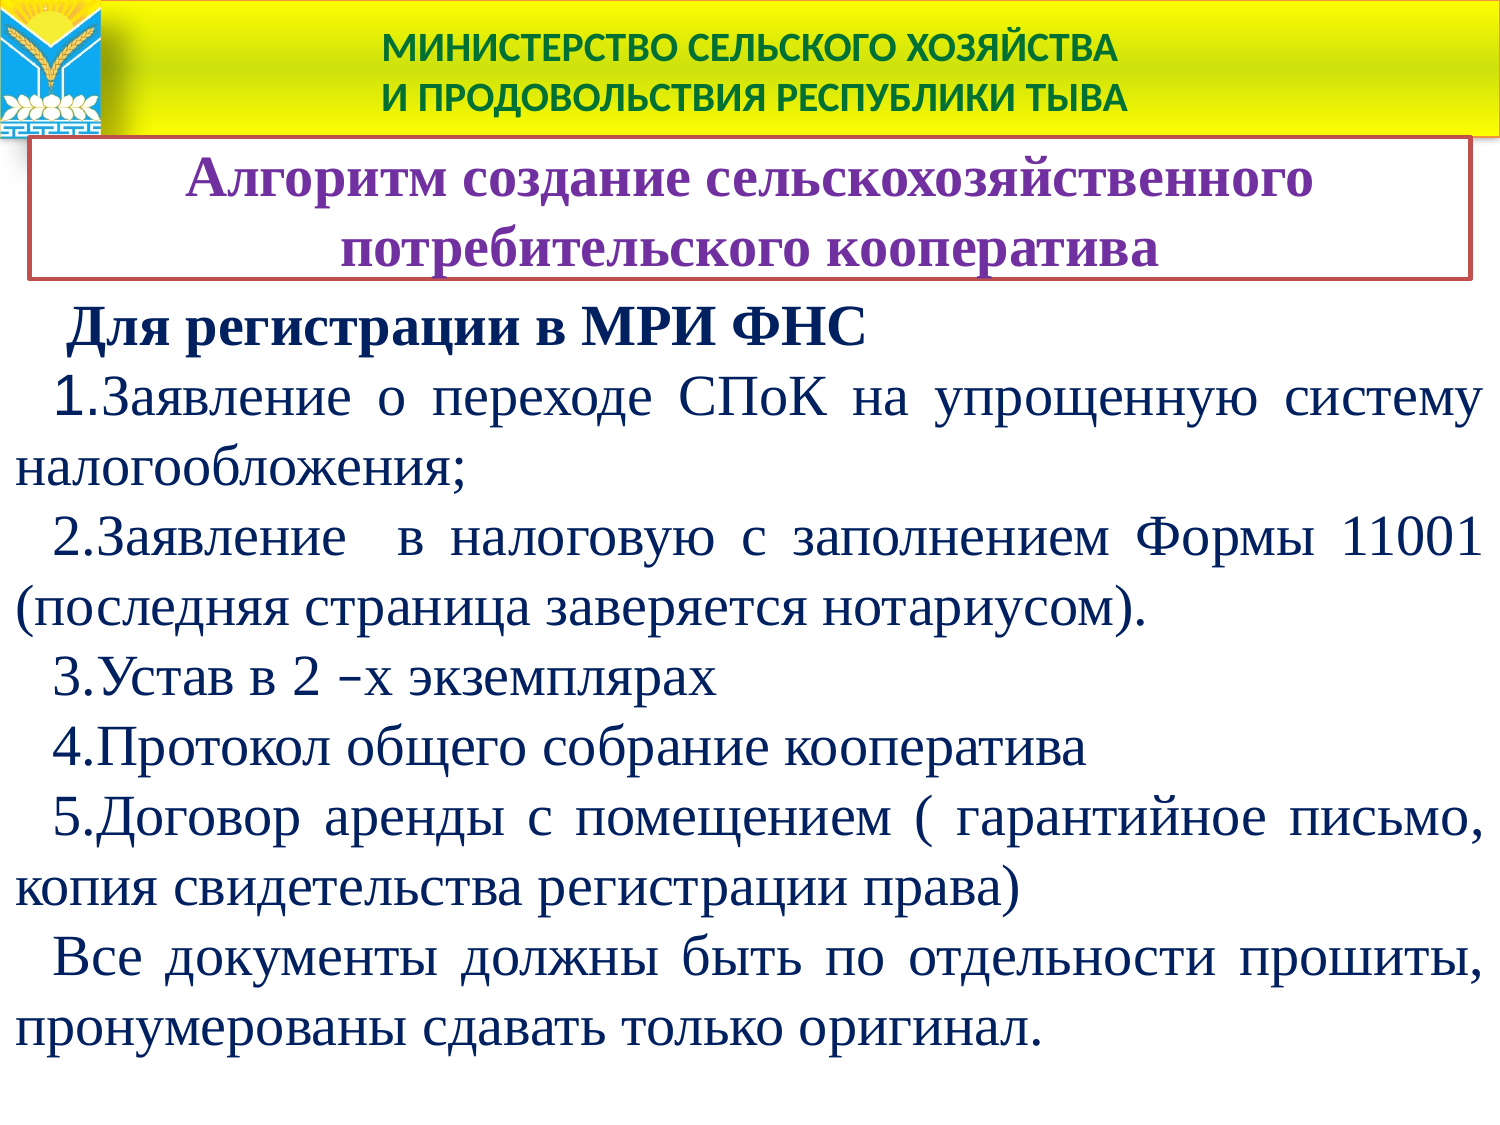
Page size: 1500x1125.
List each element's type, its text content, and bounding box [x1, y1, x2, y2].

text_box МИНИСТЕРСТВО СЕЛЬСКОГО ХОЗЯЙСТВА И ПРОДОВОЛЬСТВИЯ РЕСПУБЛИКИ ТЫВА [103, 0, 1500, 150]
picture [0, 0, 101, 139]
text_box Алгоритм создание сельскохозяйственного потребительского кооператива [27, 135, 1473, 281]
text_box Для регистрации в МРИ ФНС 1.Заявление о переходе СПоК на упрощенную систему налогообложения; 2.Заявление в налоговую с заполнением Формы 11001 (последняя страница заверяется нотариусом). 3.Устав в 2 –х экземплярах 4.Протокол общего собрание кооператива 5.Договор аренды с помещением ( гарантийное письмо, копия свидетельства регистрации права) Все документы должны быть по отдельности прошиты, пронумерованы сдавать только оригинал. [0, 280, 1500, 1105]
